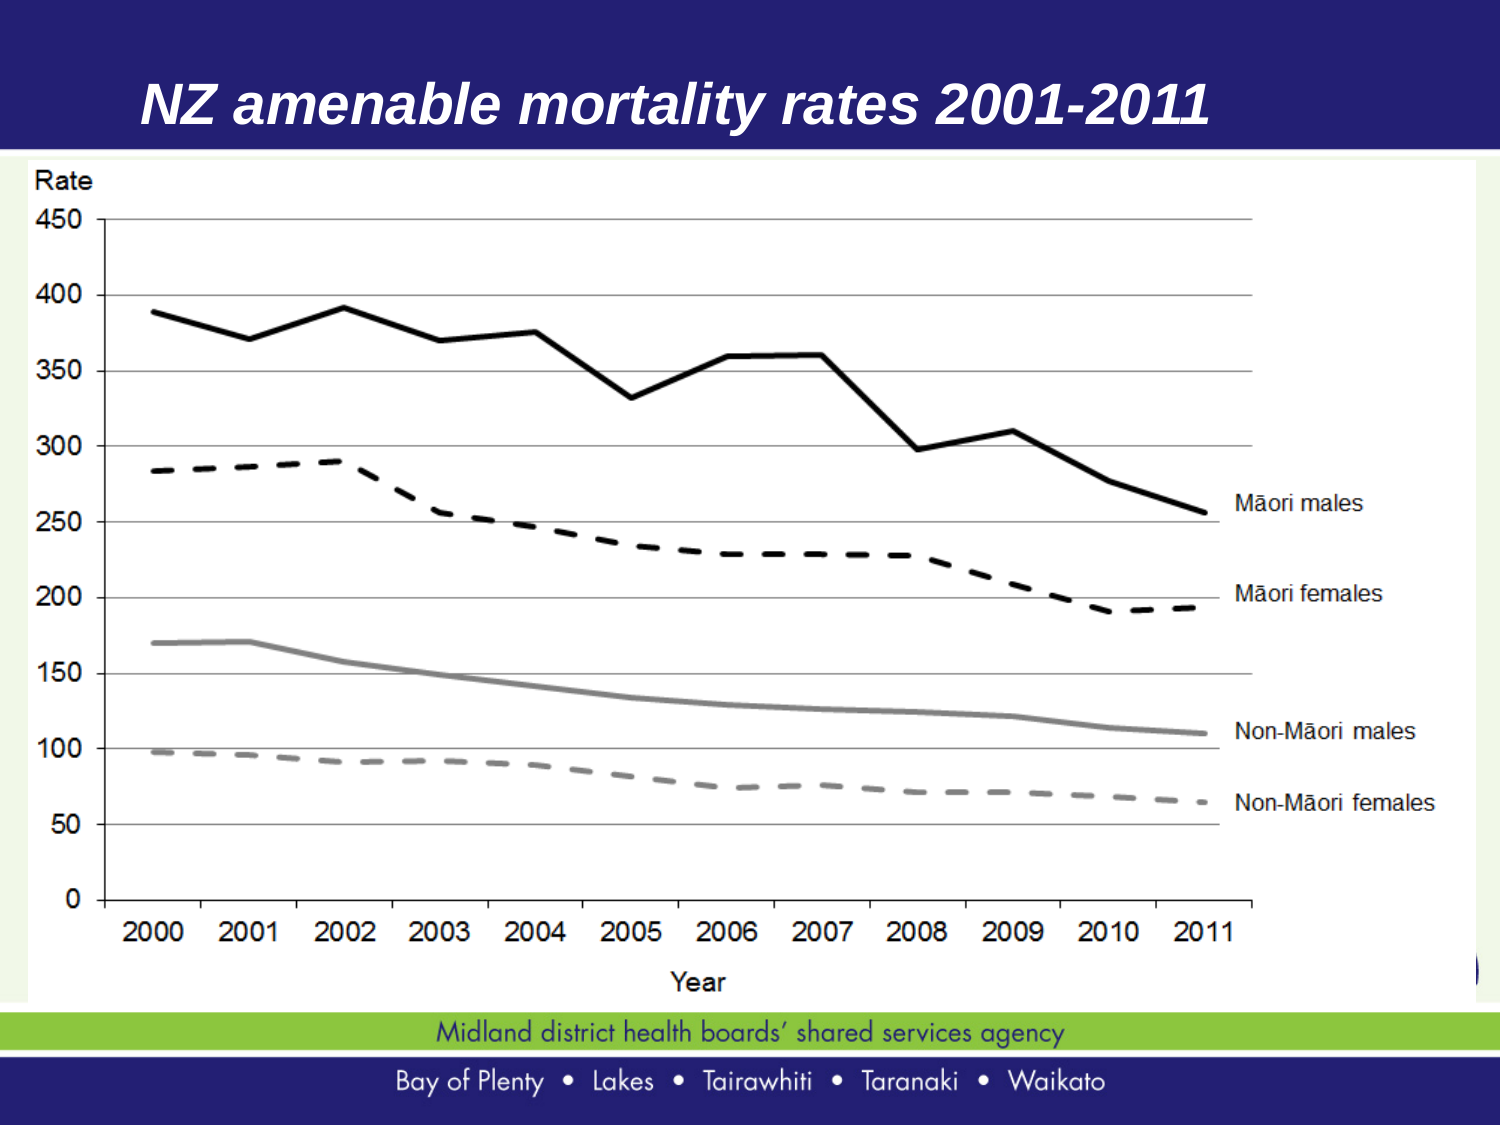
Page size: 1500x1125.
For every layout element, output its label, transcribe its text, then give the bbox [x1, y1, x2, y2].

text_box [28, 160, 1476, 1006]
title NZ amenable mortality rates 2001-2011 [125, 7, 1425, 159]
picture [0, 0, 1500, 1125]
